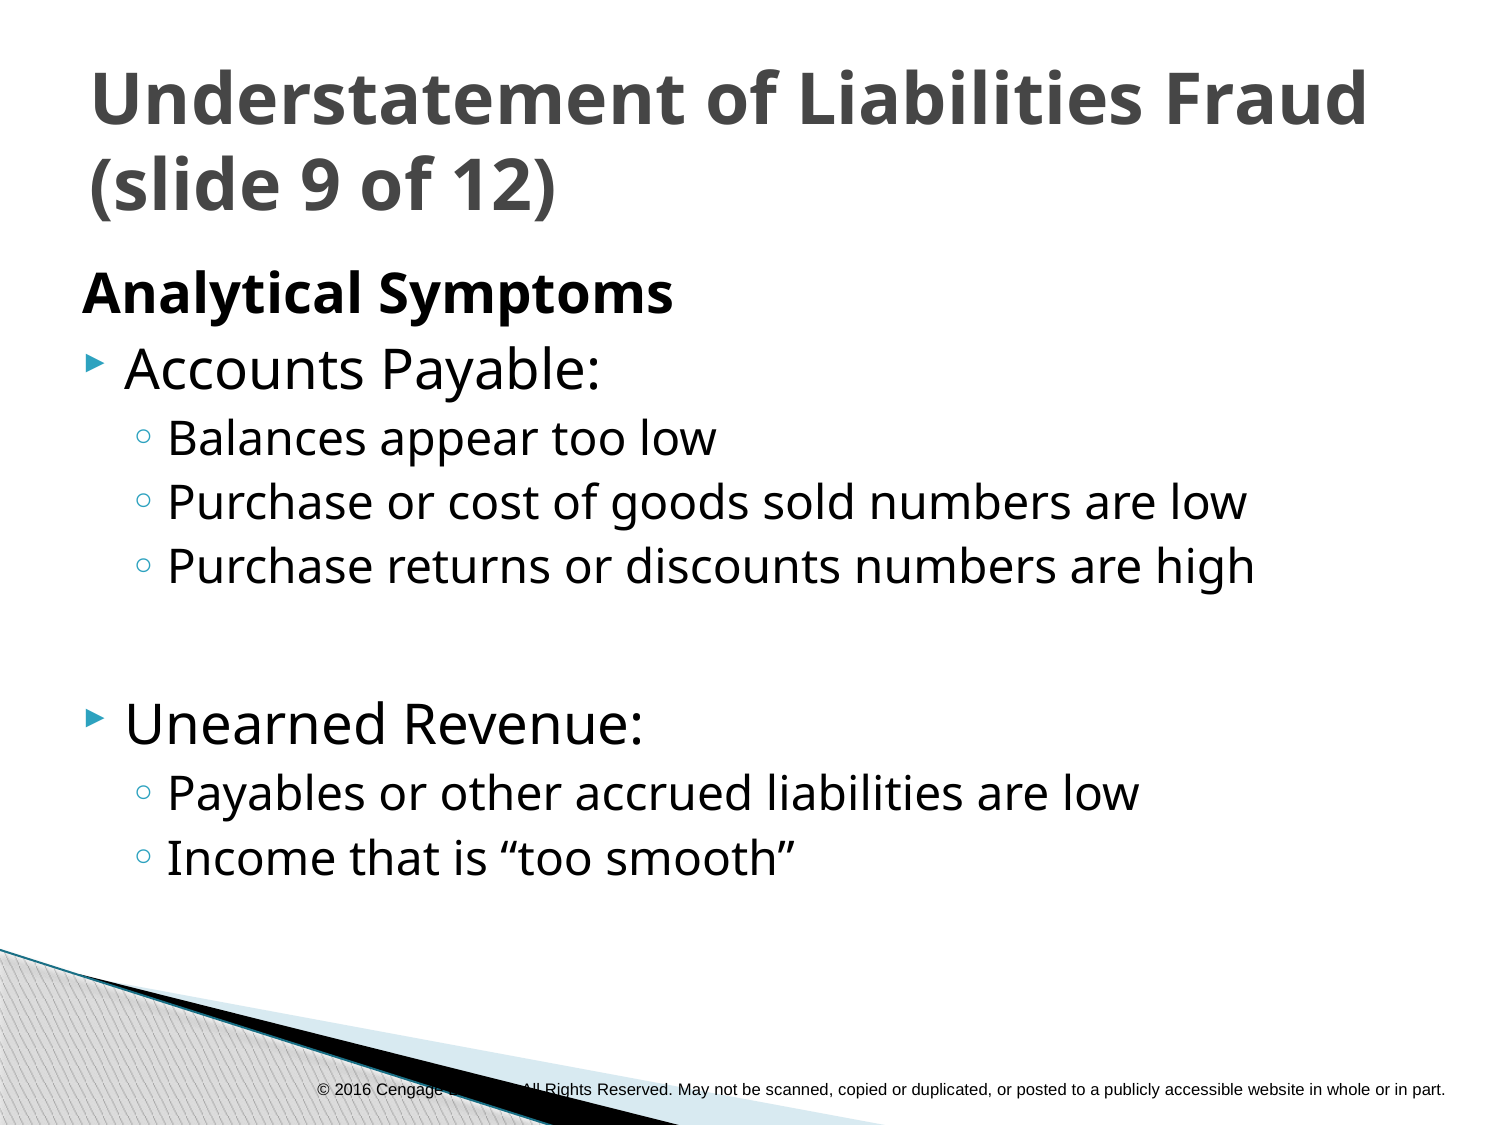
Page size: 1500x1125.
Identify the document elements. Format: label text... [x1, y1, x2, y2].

list Analytical Symptoms Accounts Payable: Balances appear too low Purchase or cost of goods sold numbers are low Purchase returns or discounts numbers are high Unearned Revenue: Payables or other accrued liabilities are low Income that is “too smooth” [50, 249, 1438, 1018]
text_box © 2016 Cengage Learning. All Rights Reserved. May not be scanned, copied or duplicated, or posted to a publicly accessible website in whole or in part. [37, 1018, 1463, 1107]
text_box Understatement of Liabilities Fraud (slide 9 of 12) [74, 45, 1425, 233]
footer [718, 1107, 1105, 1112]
